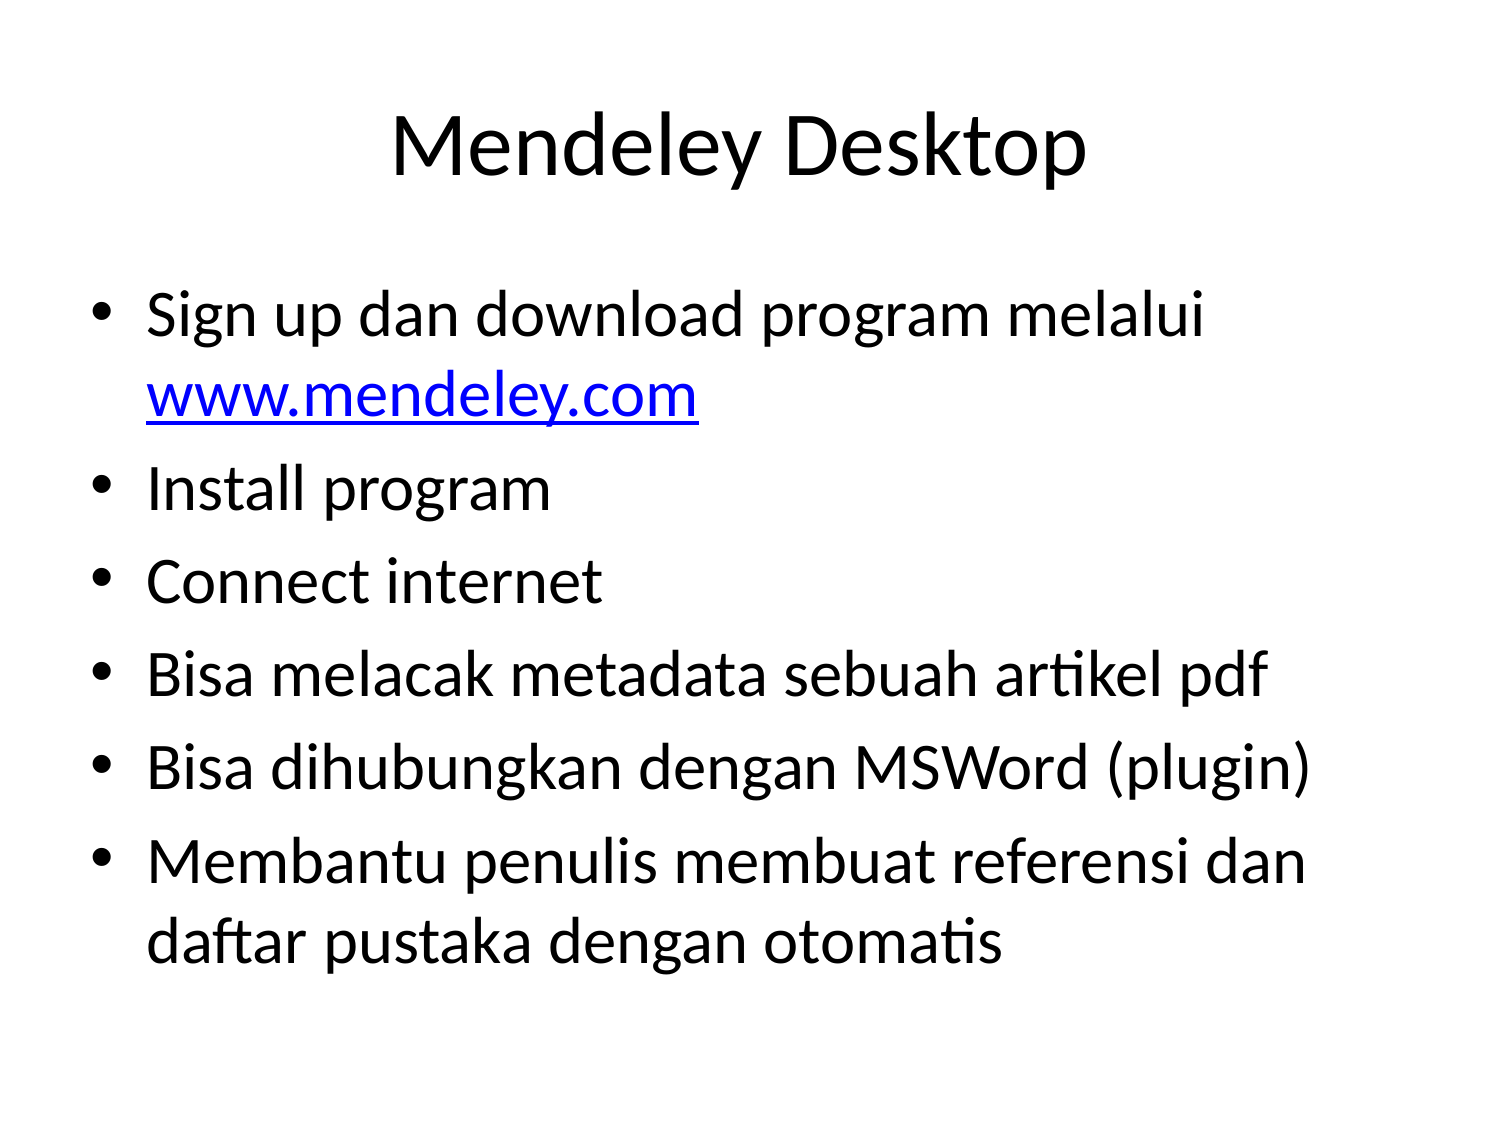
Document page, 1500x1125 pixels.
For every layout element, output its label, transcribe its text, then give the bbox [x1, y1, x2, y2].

title Mendeley Desktop [75, 45, 1425, 233]
list Sign up dan download program melalui www.mendeley.com Install program Connect internet Bisa melacak metadata sebuah artikel pdf Bisa dihubungkan dengan MSWord (plugin) Membantu penulis membuat referensi dan daftar pustaka dengan otomatis [75, 262, 1425, 1005]
